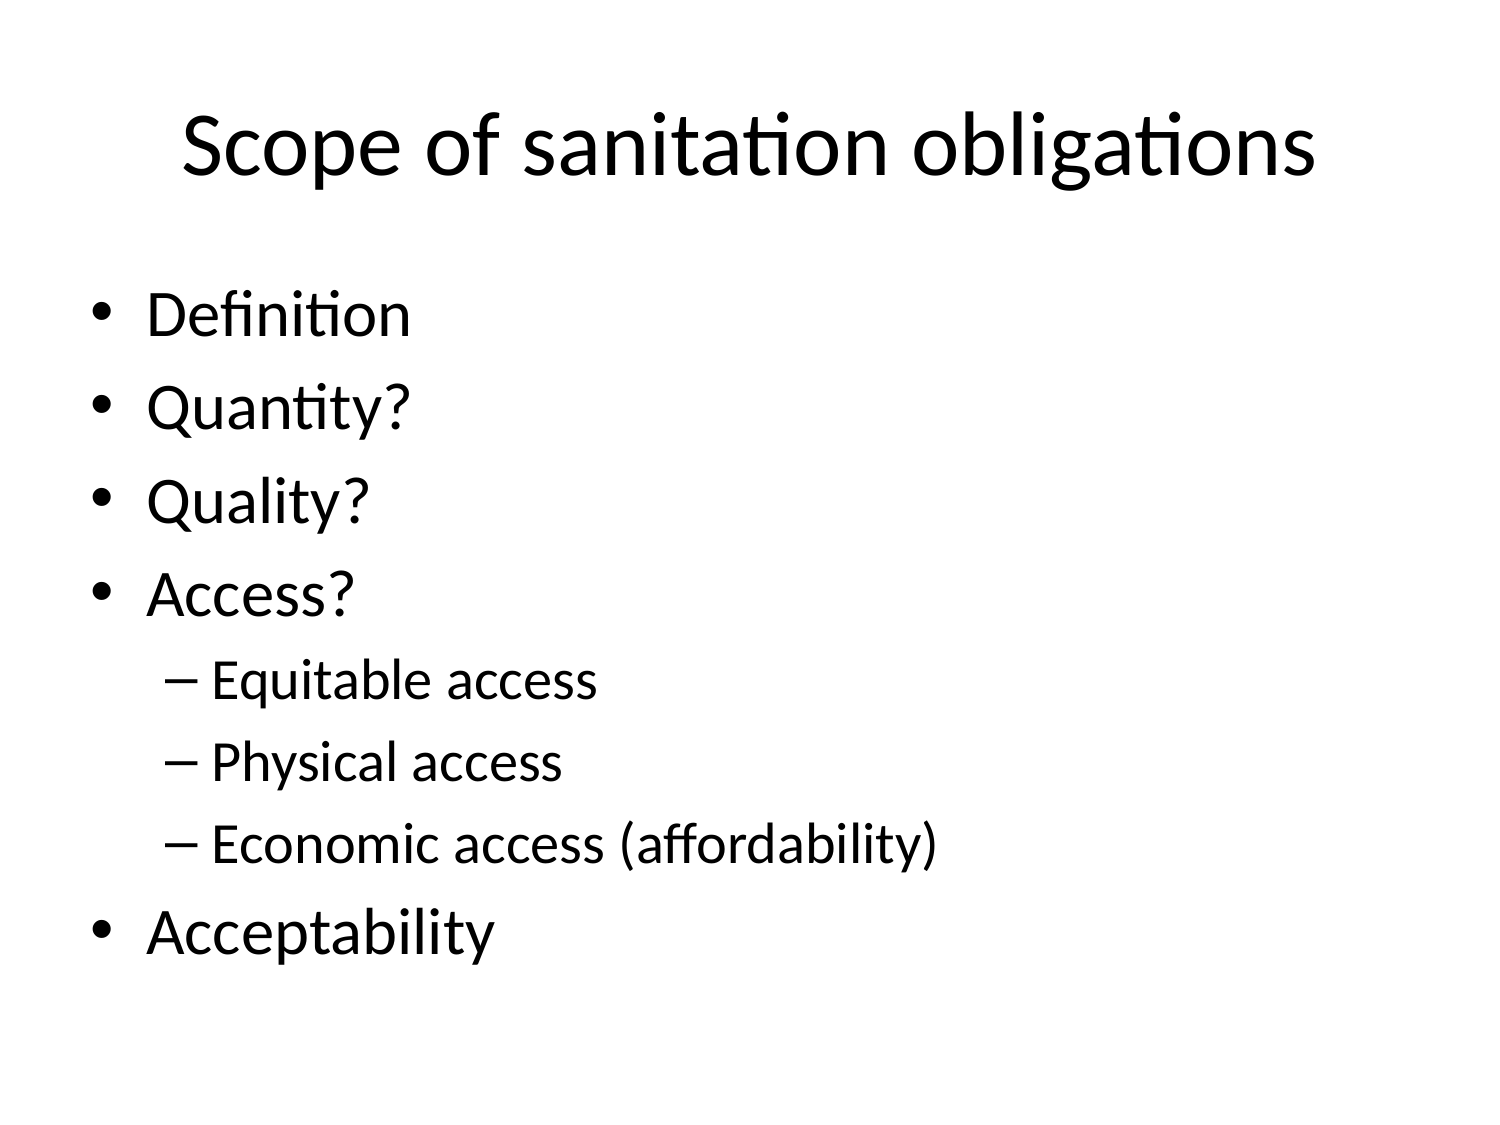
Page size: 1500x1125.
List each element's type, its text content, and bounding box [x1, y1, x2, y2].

title Scope of sanitation obligations [74, 44, 1426, 233]
list Definition Quantity? Quality? Access? Equitable access Physical access Economic access (affordability) Acceptability [74, 262, 1426, 1006]
